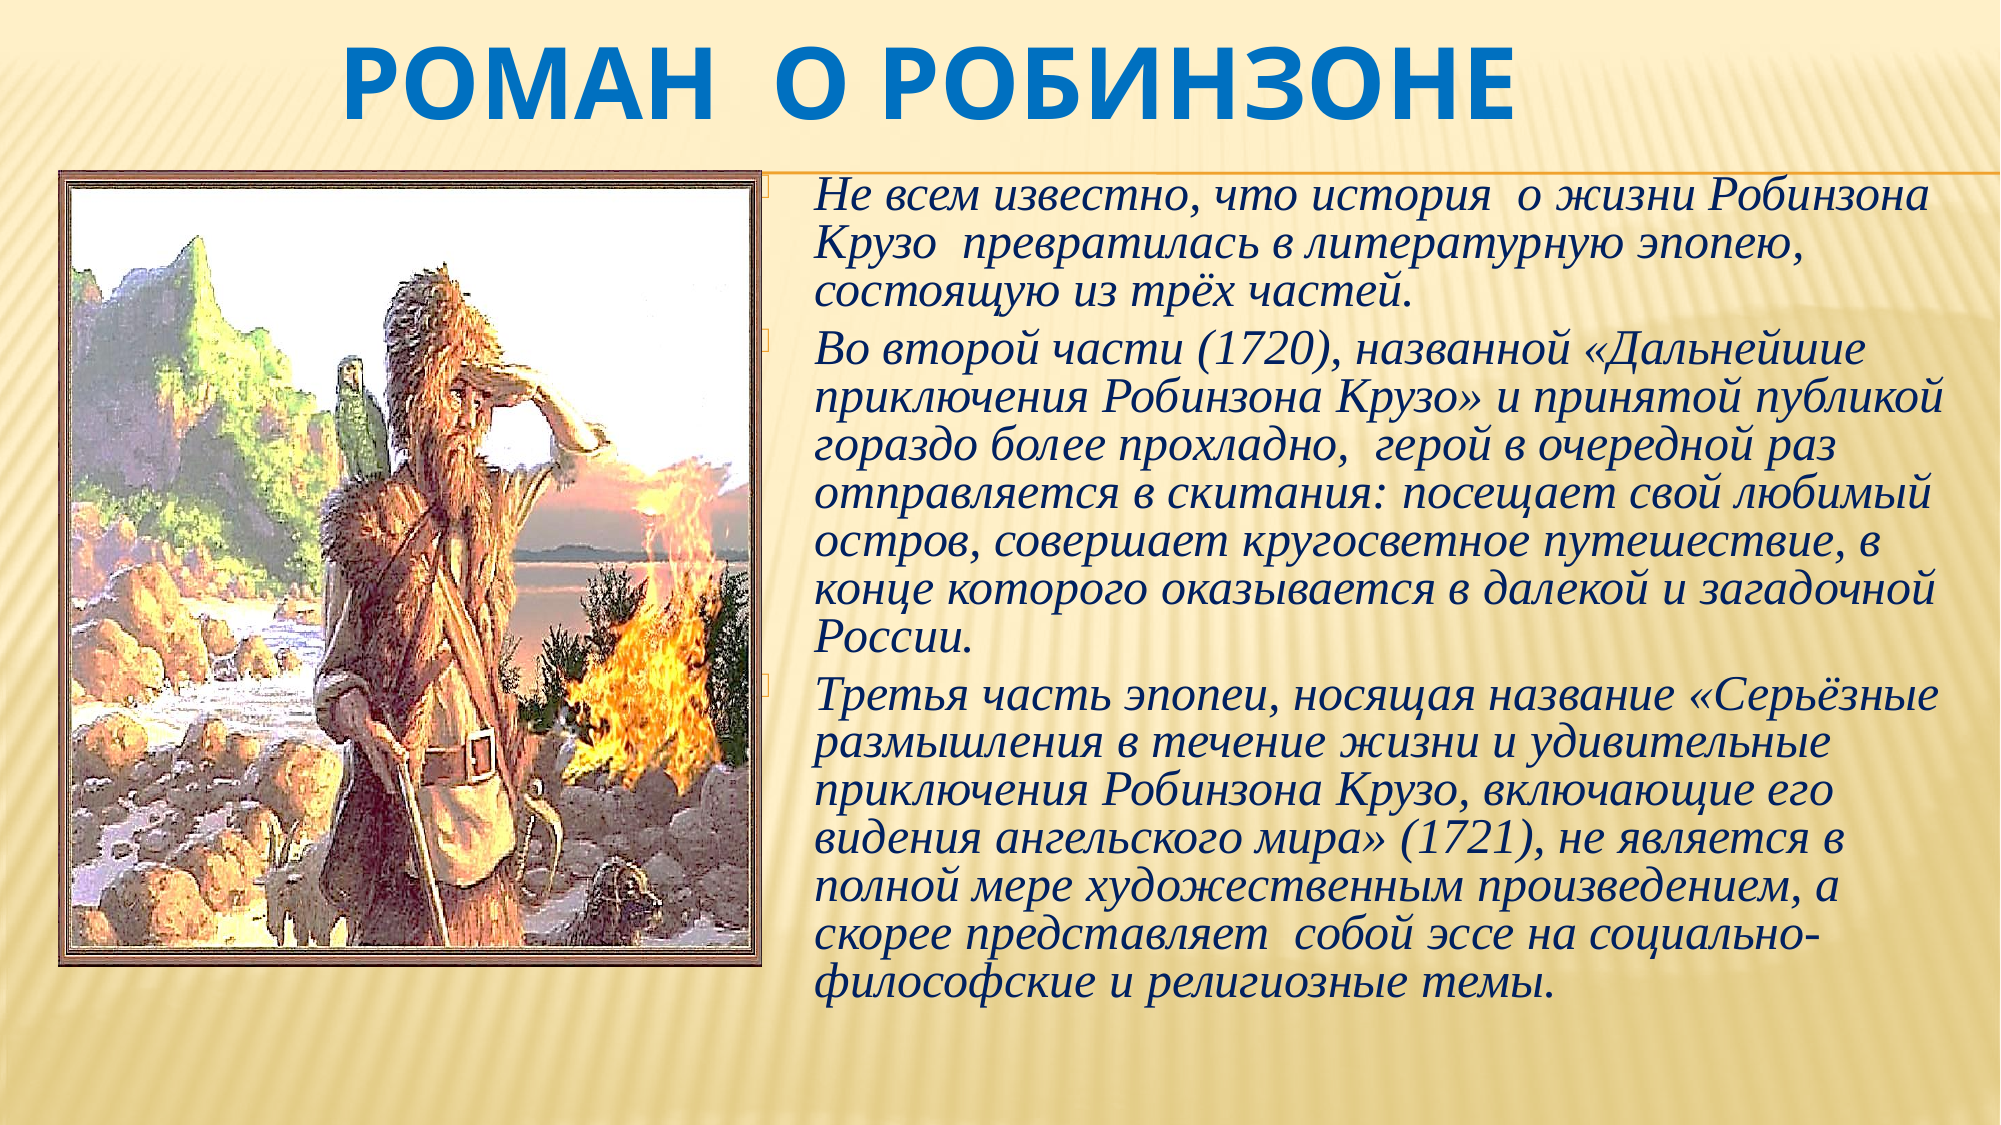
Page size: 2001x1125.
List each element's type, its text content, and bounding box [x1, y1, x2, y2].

list Не всем известно, что история о жизни Робинзона Крузо превратилась в литературную эпопею, состоящую из трёх частей. Во второй части (1720), названной «Дальнейшие приключения Робинзона Крузо» и принятой публикой гораздо более прохладно, герой в очередной раз отправляется в скитания: посещает свой любимый остров, совершает кругосветное путешествие, в конце которого оказывается в далекой и загадочной России. Третья часть эпопеи, носящая название «Серьёзные размышления в течение жизни и удивительные приключения Робинзона Крузо, включающие его видения ангельского мира» (1721), не является в полной мере художественным произведением, а скорее представляет собой эссе на социально-философские и религиозные темы. [743, 164, 1984, 1095]
picture [57, 170, 762, 968]
title Роман о Робинзоне [323, 16, 1900, 142]
